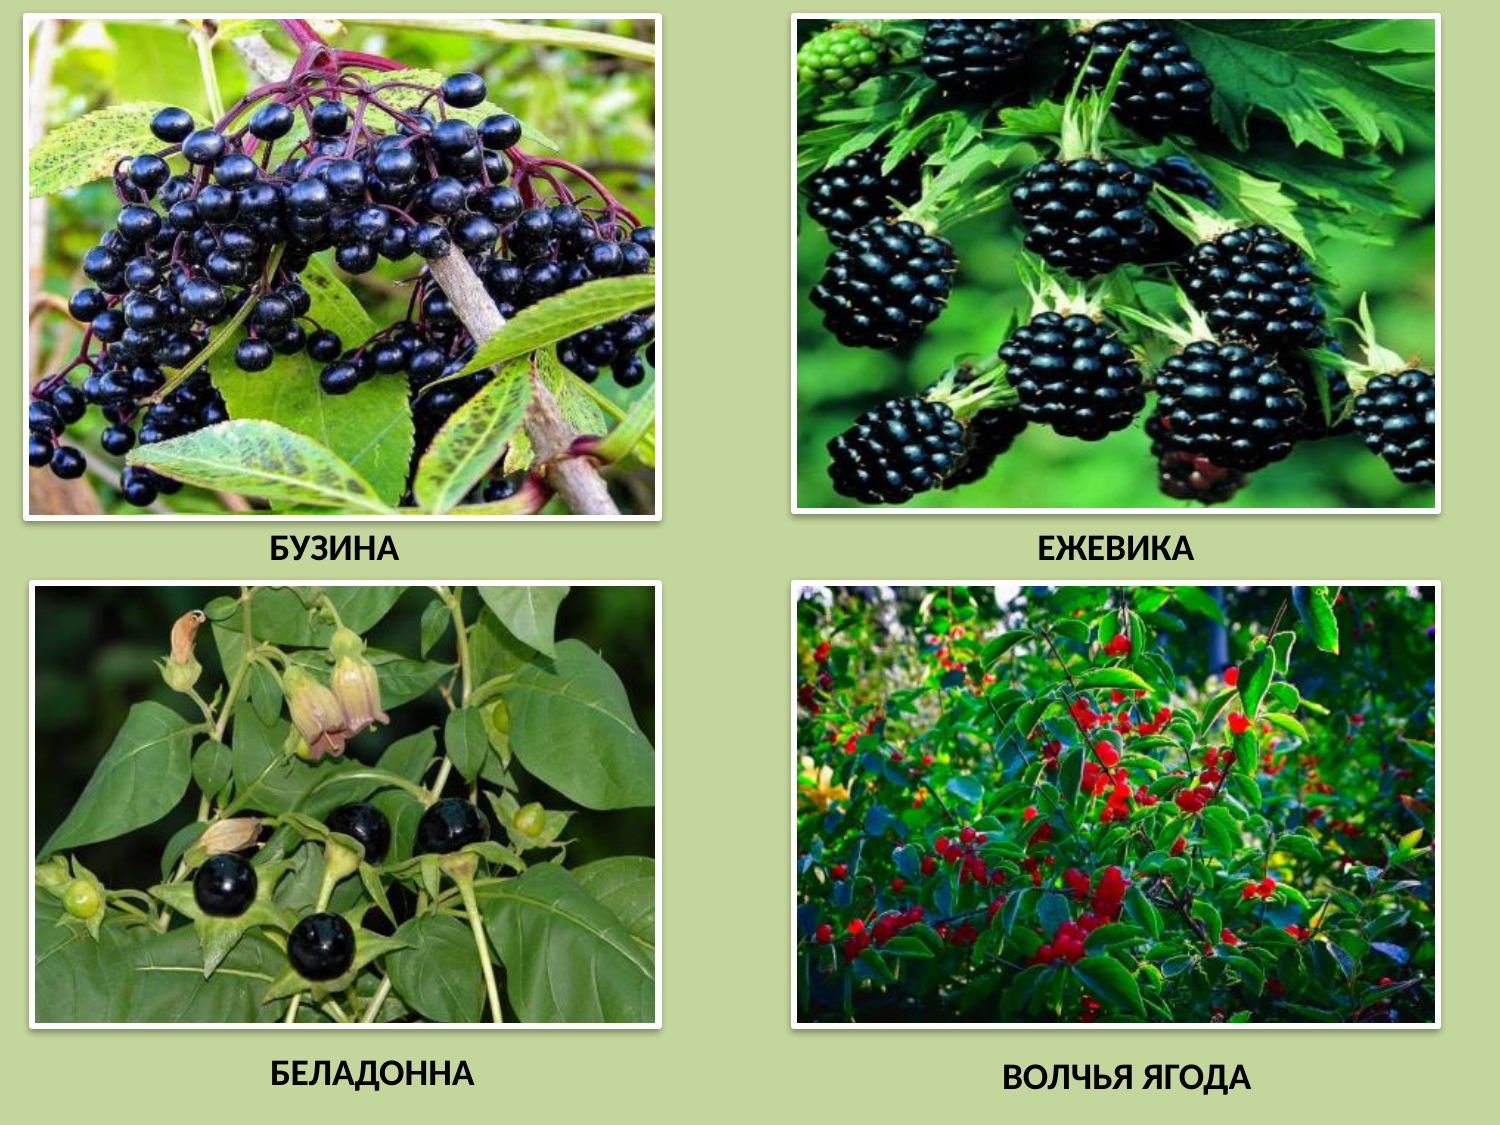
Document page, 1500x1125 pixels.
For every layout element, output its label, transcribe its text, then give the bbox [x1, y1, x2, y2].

text_box БУЗИНА [254, 524, 415, 576]
picture [796, 18, 1436, 509]
text_box БЕЛАДОННА [255, 1040, 490, 1100]
picture [796, 585, 1436, 1024]
picture [35, 585, 656, 1024]
picture [29, 18, 656, 516]
text_box ЕЖЕВИКА [1022, 517, 1210, 575]
text_box ВОЛЧЬЯ ЯГОДА [987, 1044, 1267, 1105]
